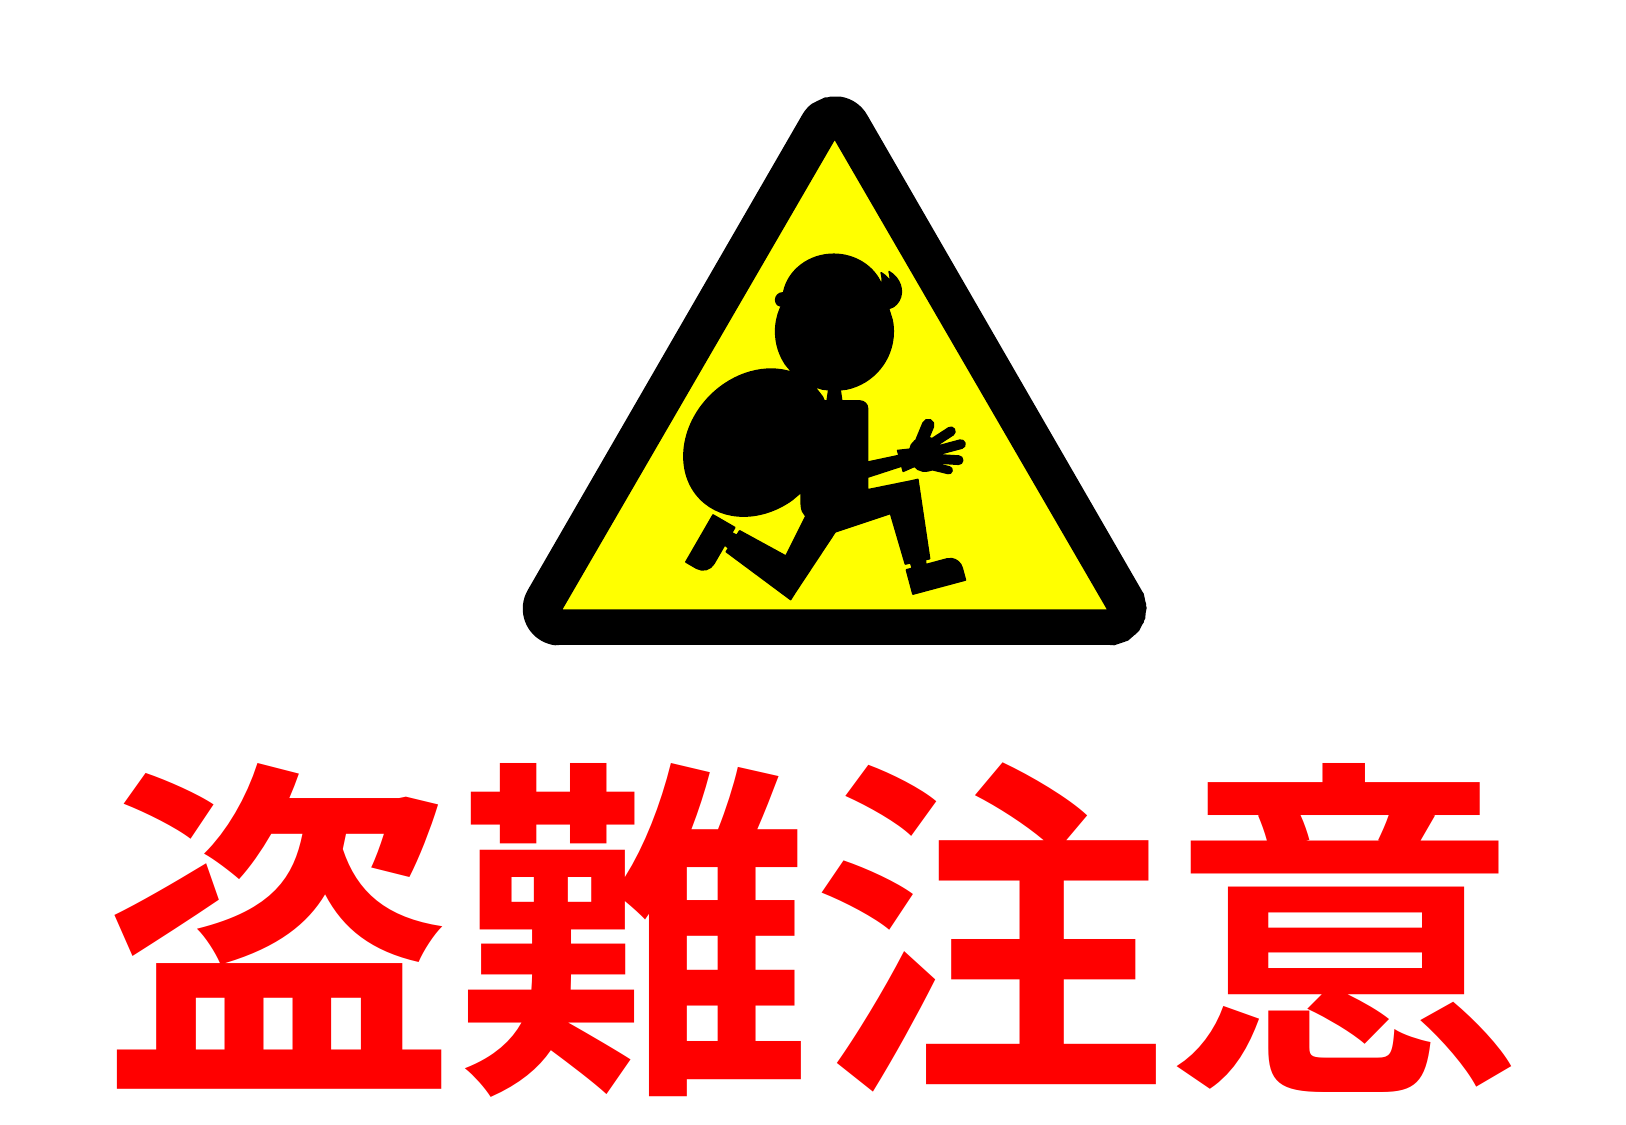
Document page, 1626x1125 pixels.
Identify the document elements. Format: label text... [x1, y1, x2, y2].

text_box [523, 97, 1147, 645]
text_box 盗難注意 [0, 702, 1625, 1125]
